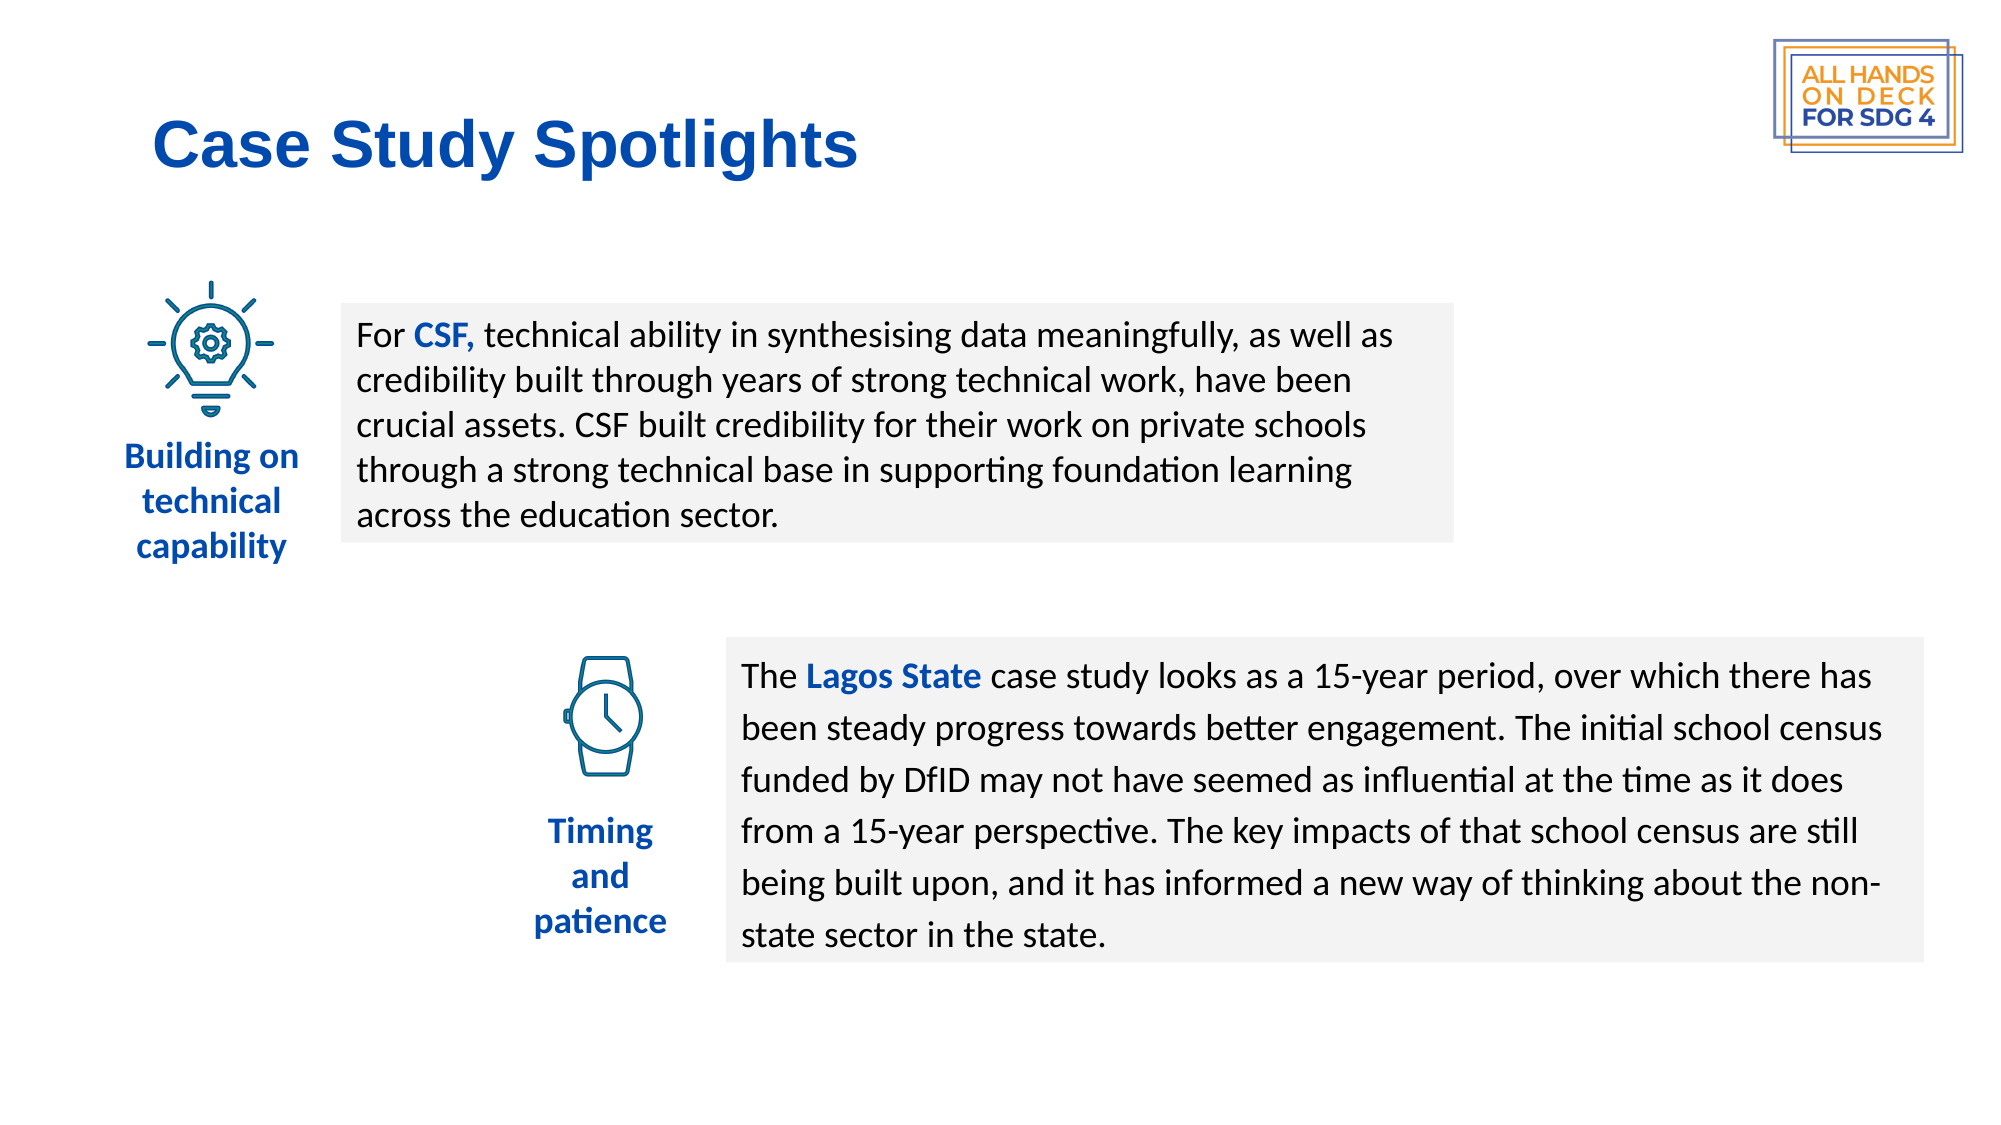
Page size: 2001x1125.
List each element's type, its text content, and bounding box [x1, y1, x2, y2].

picture [137, 275, 287, 424]
text_box Building on technical capability [100, 424, 324, 574]
text_box The Lagos State case study looks as a 15-year period, over which there has been steady progress towards better engagement. The initial school census funded by DfID may not have seemed as influential at the time as it does from a 15-year perspective. The key impacts of that school census are still being built upon, and it has informed a new way of thinking about the non-state sector in the state. [726, 637, 1924, 963]
text_box For CSF, technical ability in synthesising data meaningfully, as well as credibility built through years of strong technical work, have been crucial assets. CSF built credibility for their work on private schools through a strong technical base in supporting foundation learning across the education sector. [341, 302, 1454, 543]
text_box Timing and patience [516, 798, 685, 948]
title Case Study Spotlights [137, 59, 1156, 232]
picture [538, 651, 668, 781]
picture [1770, 34, 1978, 168]
